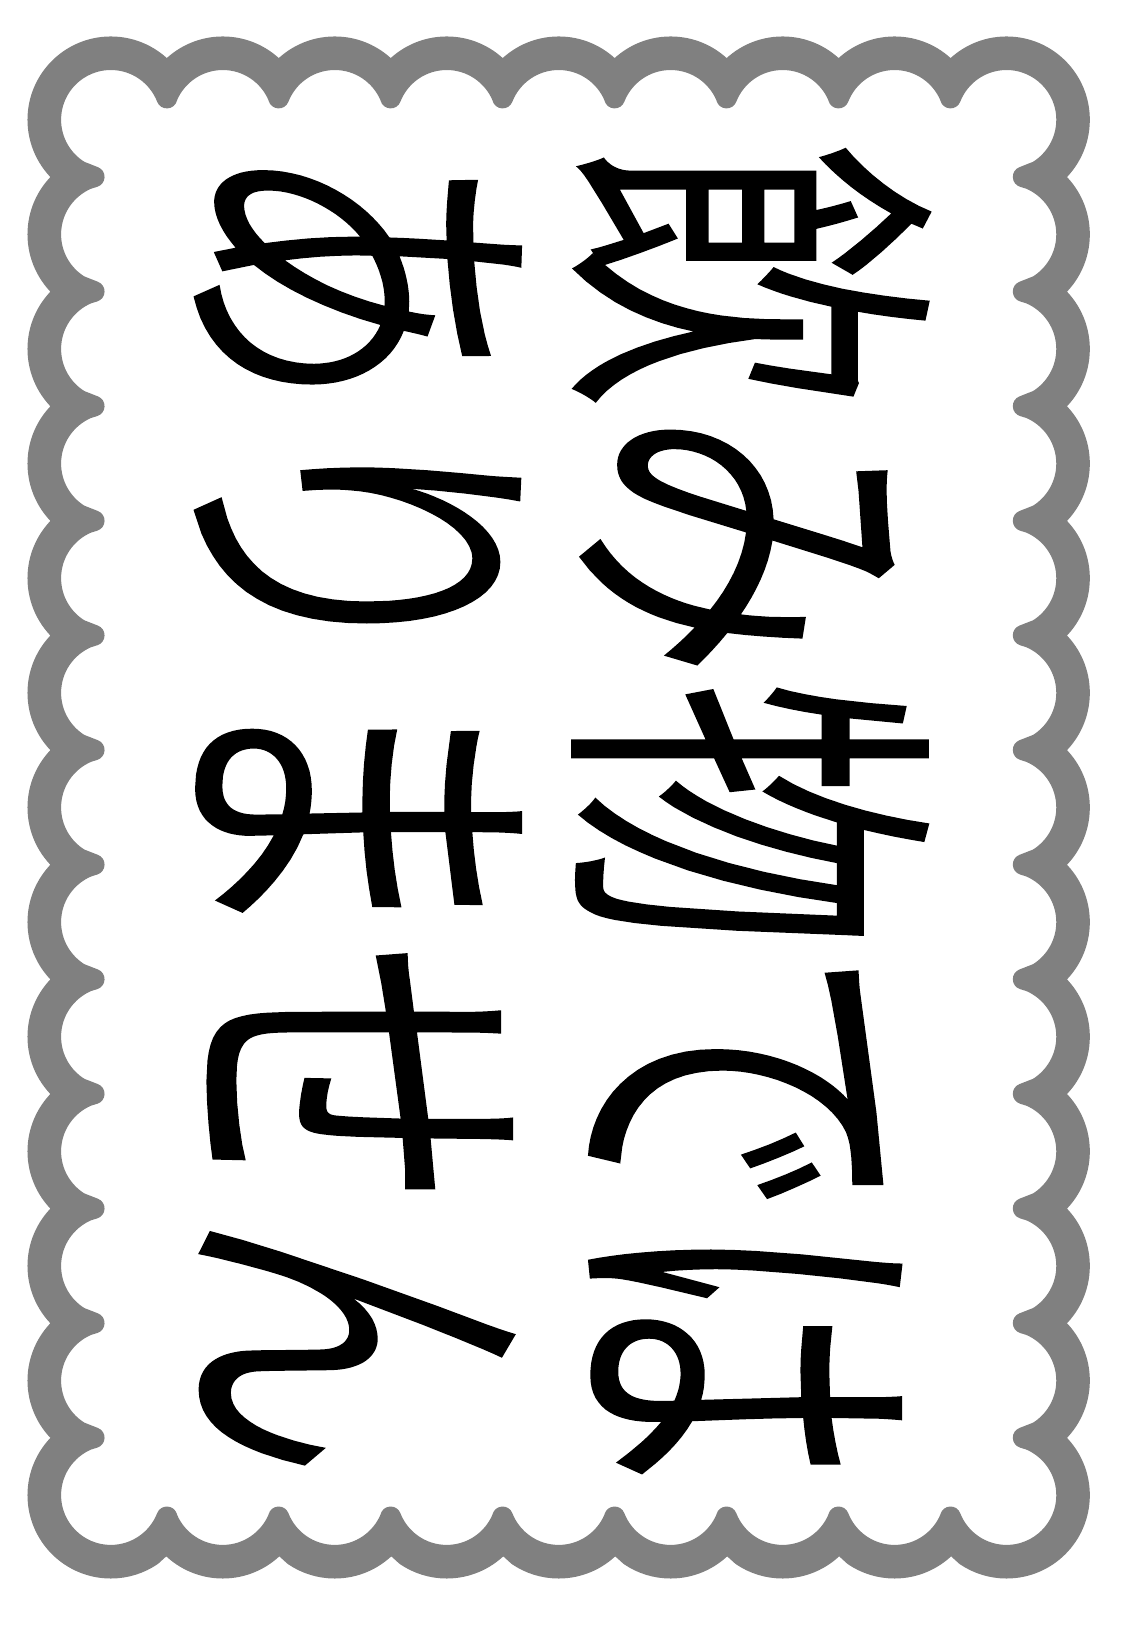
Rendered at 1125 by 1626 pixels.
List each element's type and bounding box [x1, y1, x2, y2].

text_box [35, 44, 1082, 1571]
